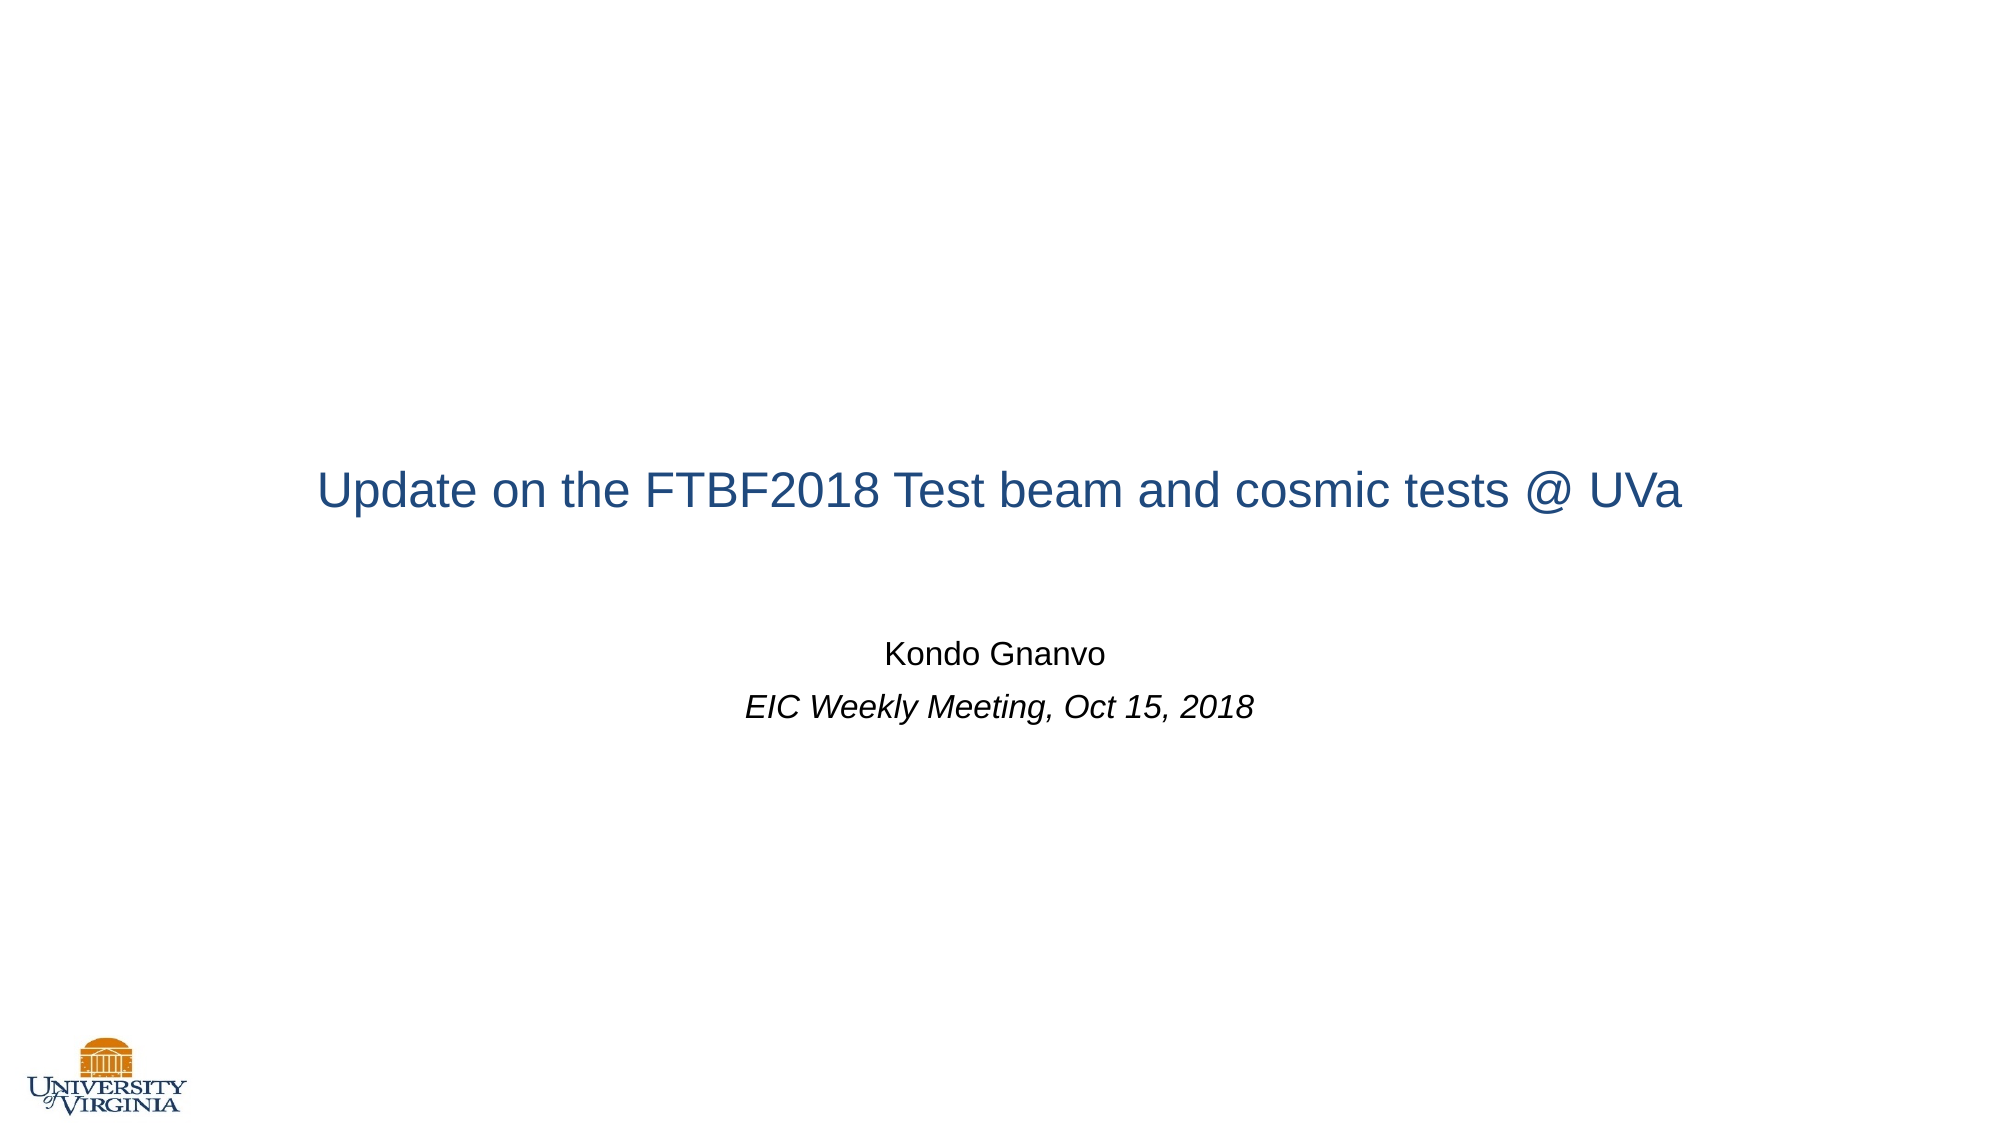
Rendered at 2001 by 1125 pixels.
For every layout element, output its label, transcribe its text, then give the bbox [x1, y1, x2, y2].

title Update on the FTBF2018 Test beam and cosmic tests @ UVa [0, 399, 2000, 575]
picture [0, 1035, 200, 1125]
subtitle Kondo Gnanvo EIC Weekly Meeting, Oct 15, 2018 [249, 624, 1750, 750]
